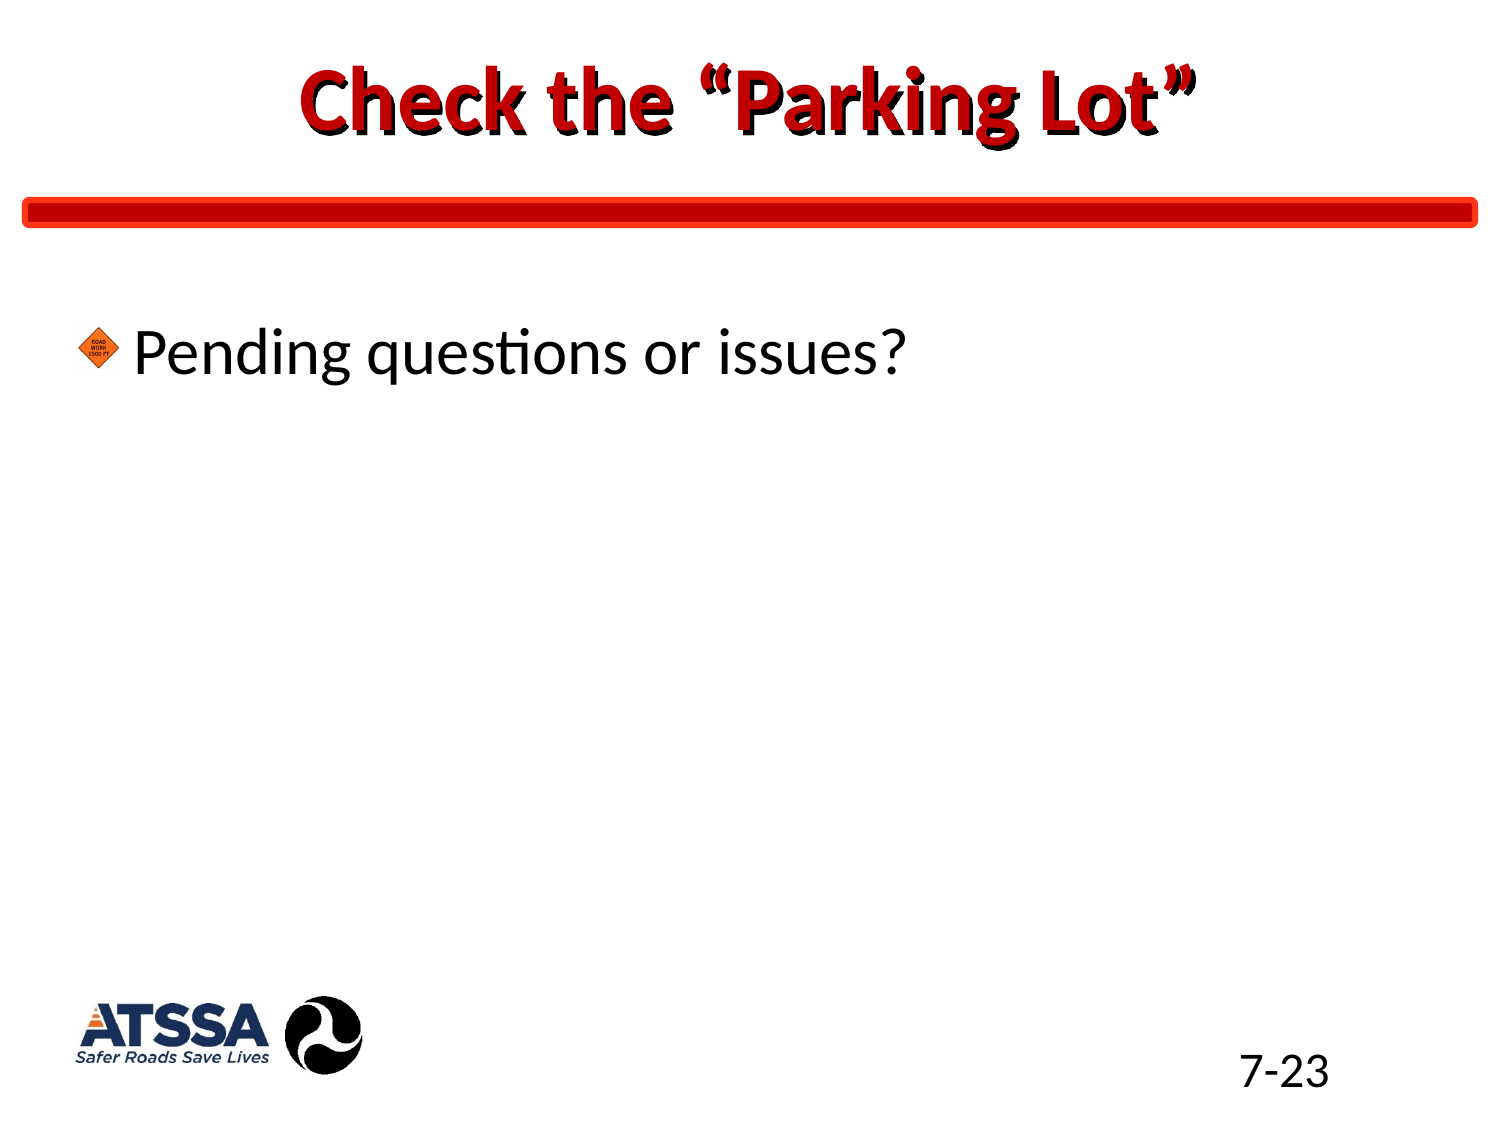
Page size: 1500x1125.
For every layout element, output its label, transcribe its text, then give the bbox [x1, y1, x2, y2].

picture [77, 326, 120, 369]
picture [276, 1013, 370, 1077]
list Pending questions or issues? [62, 299, 1101, 1013]
picture [75, 1013, 269, 1063]
title Check the “Parking Lot” [0, 0, 1500, 188]
